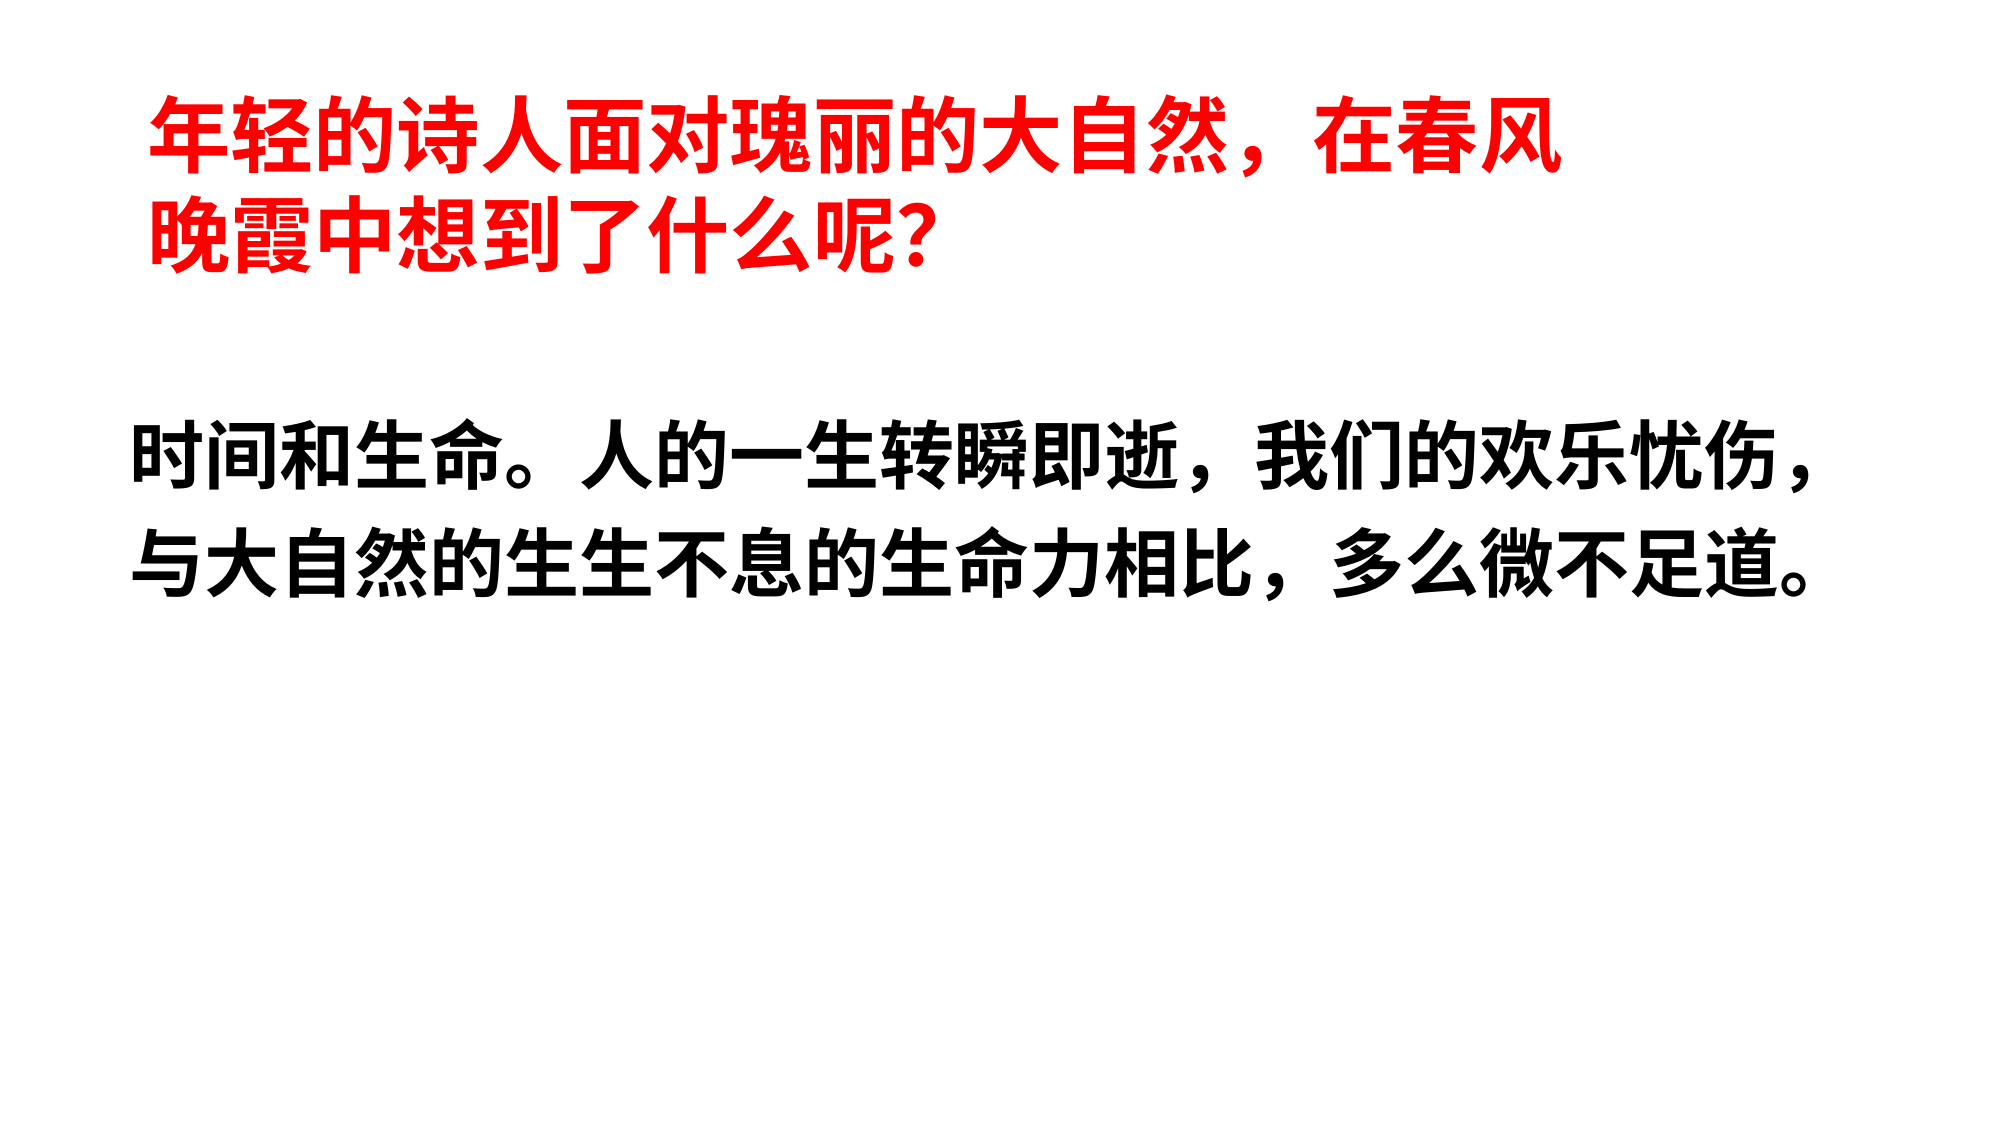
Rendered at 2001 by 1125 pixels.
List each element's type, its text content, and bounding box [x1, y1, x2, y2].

text_box 年轻的诗人面对瑰丽的大自然，在春风晚霞中想到了什么呢？ [132, 75, 1591, 291]
text_box 时间和生命。人的一生转瞬即逝，我们的欢乐忧伤，与大自然的生生不息的生命力相比，多么微不足道。 [114, 382, 1901, 614]
